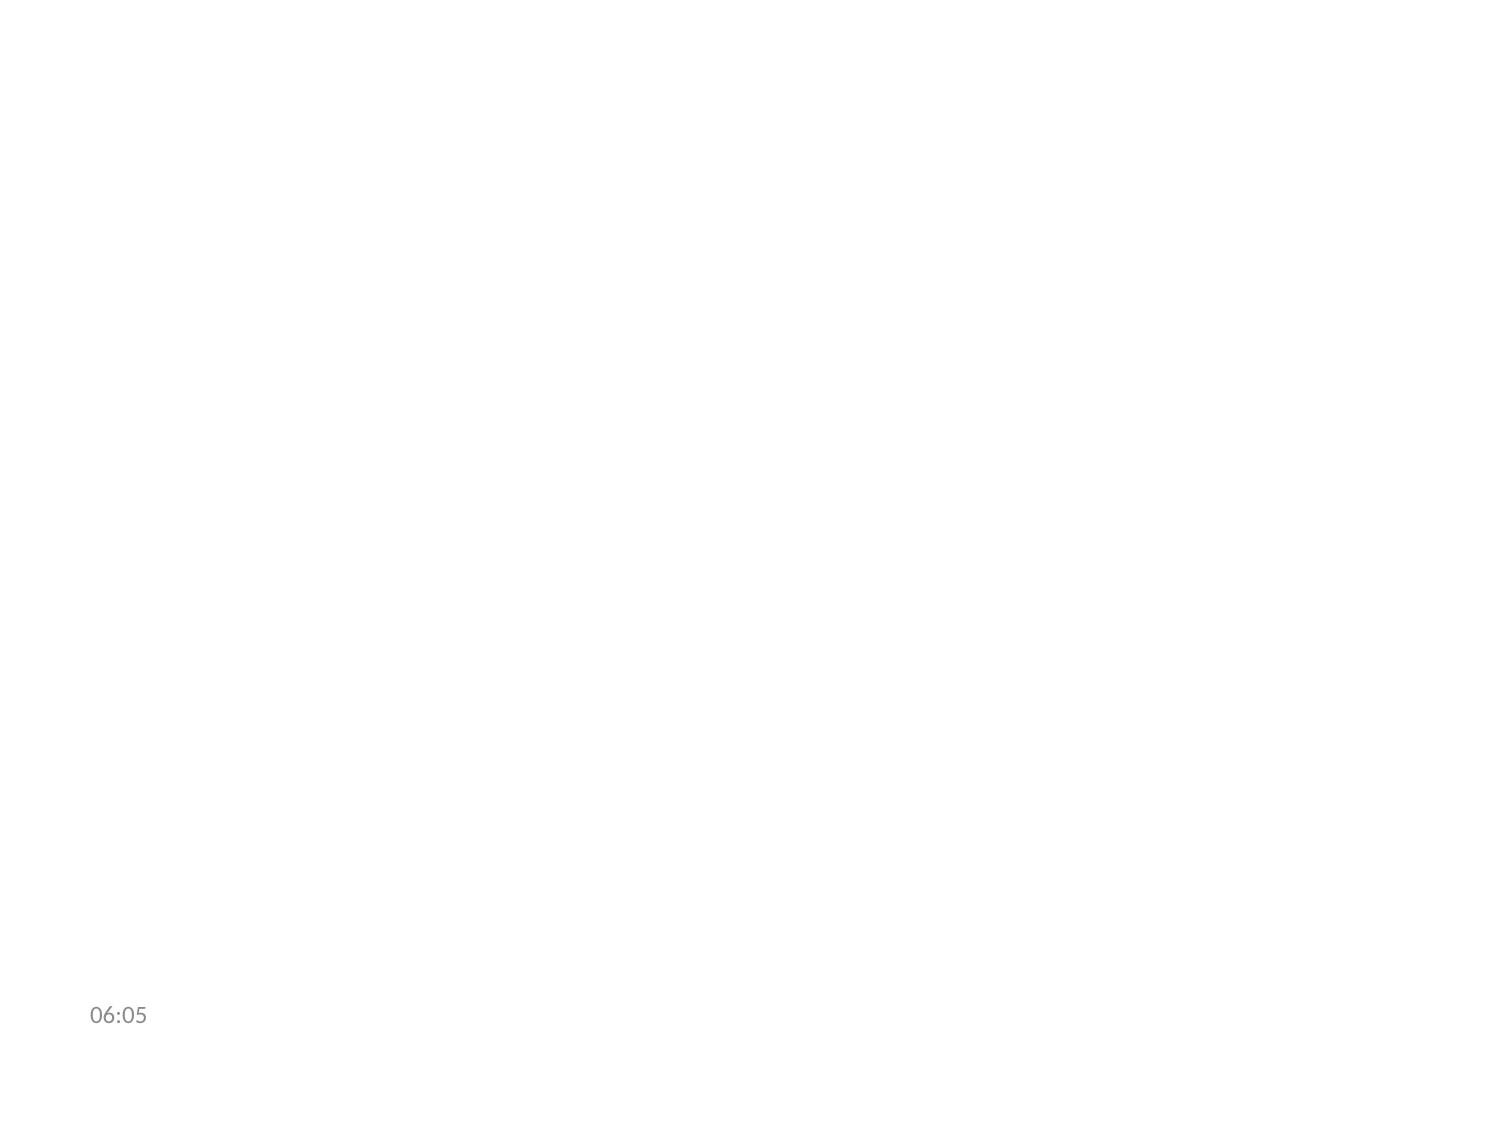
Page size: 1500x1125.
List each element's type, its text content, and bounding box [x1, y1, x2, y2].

text_box 15:35 [75, 983, 425, 1044]
